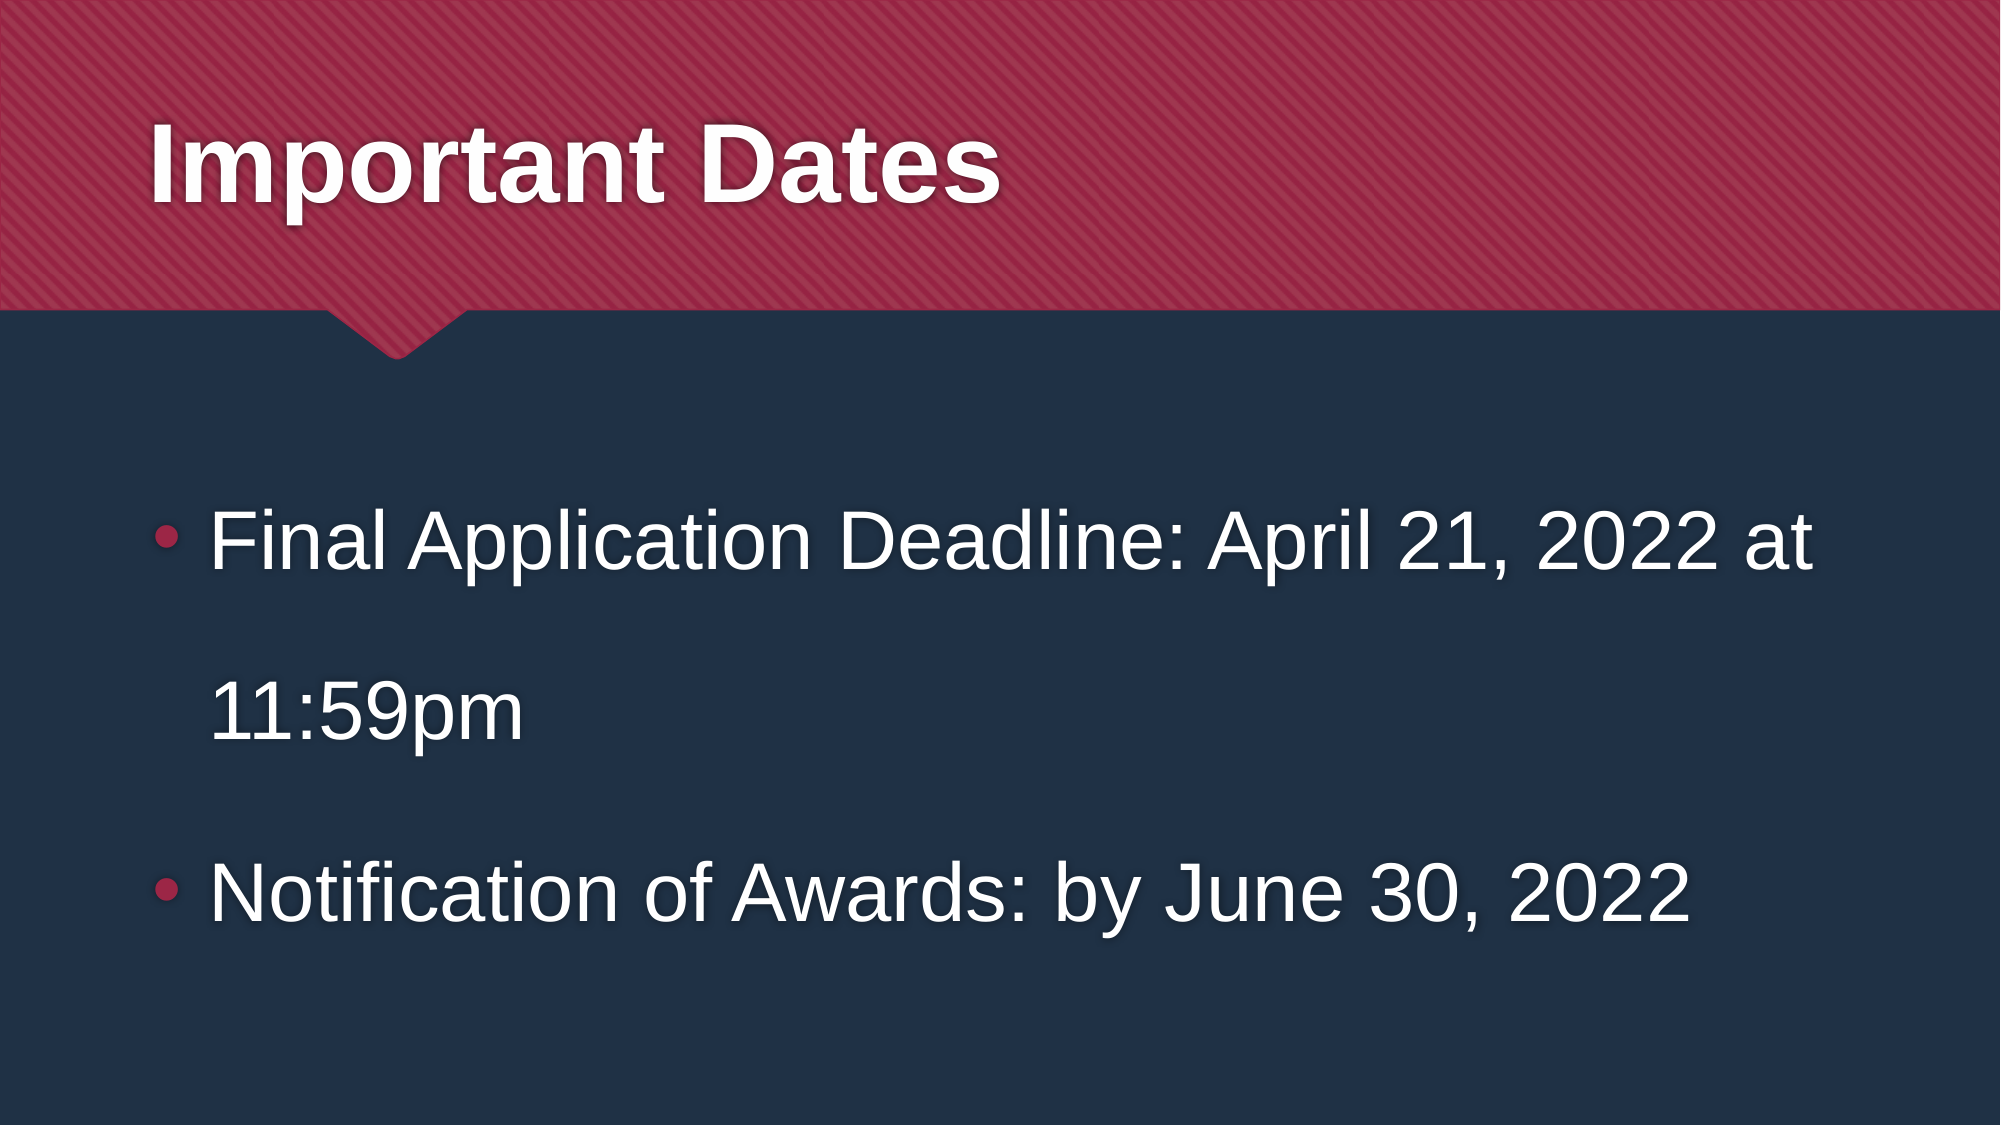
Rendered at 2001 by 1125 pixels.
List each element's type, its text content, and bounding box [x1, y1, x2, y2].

list Final Application Deadline: April 21, 2022 at 11:59pm Notification of Awards: by June 30, 2022 [137, 338, 1863, 1105]
title Important Dates [132, 73, 1868, 233]
